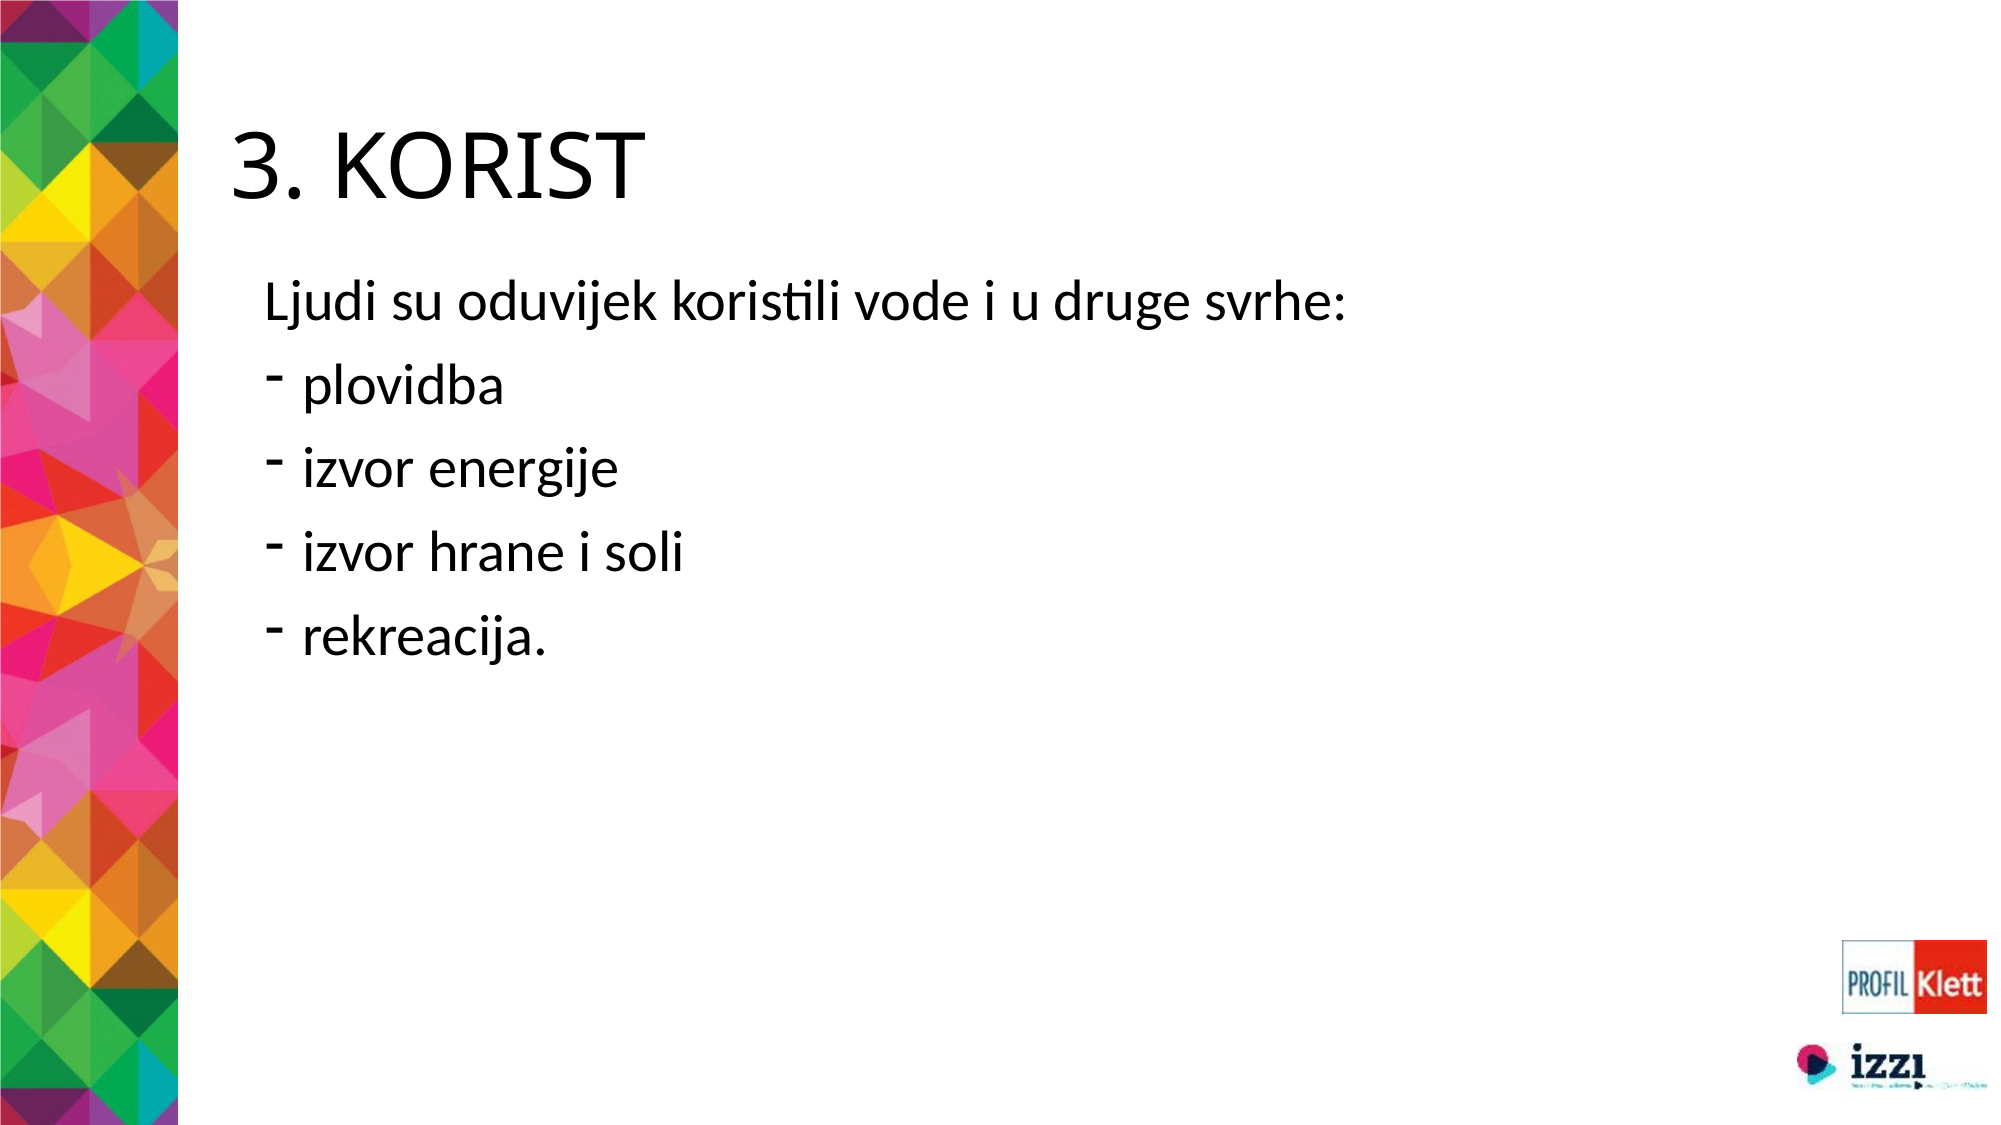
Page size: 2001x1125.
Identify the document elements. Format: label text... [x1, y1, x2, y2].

list Ljudi su oduvijek koristili vode i u druge svrhe: plovidba izvor energije izvor hrane i soli rekreacija. [249, 262, 1697, 1005]
title 3. KORIST [214, 59, 1863, 278]
picture [1842, 940, 1987, 1014]
picture [1797, 1042, 1987, 1091]
picture [1, 2, 178, 1124]
